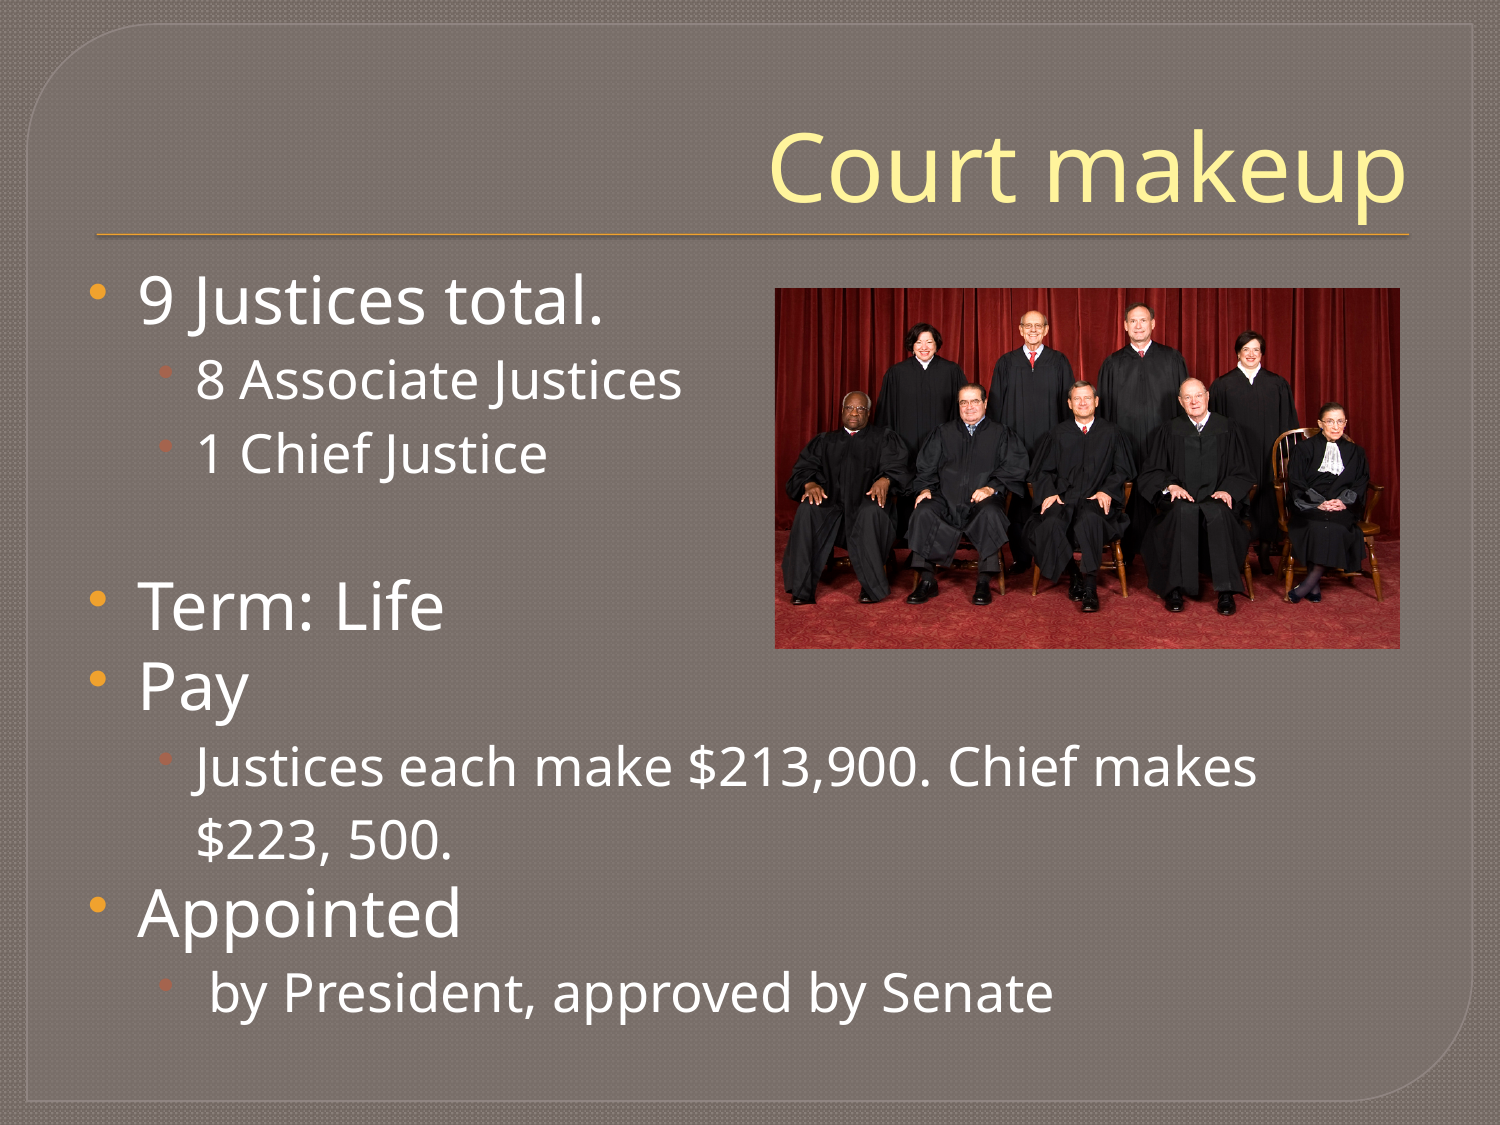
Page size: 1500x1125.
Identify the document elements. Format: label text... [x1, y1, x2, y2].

picture [774, 288, 1401, 650]
list 9 Justices total. 8 Associate Justices 1 Chief Justice Term: Life Pay Justices each make $213,900. Chief makes $223, 500. Appointed by President, approved by Senate [75, 249, 1425, 993]
title Court makeup [75, 41, 1425, 230]
